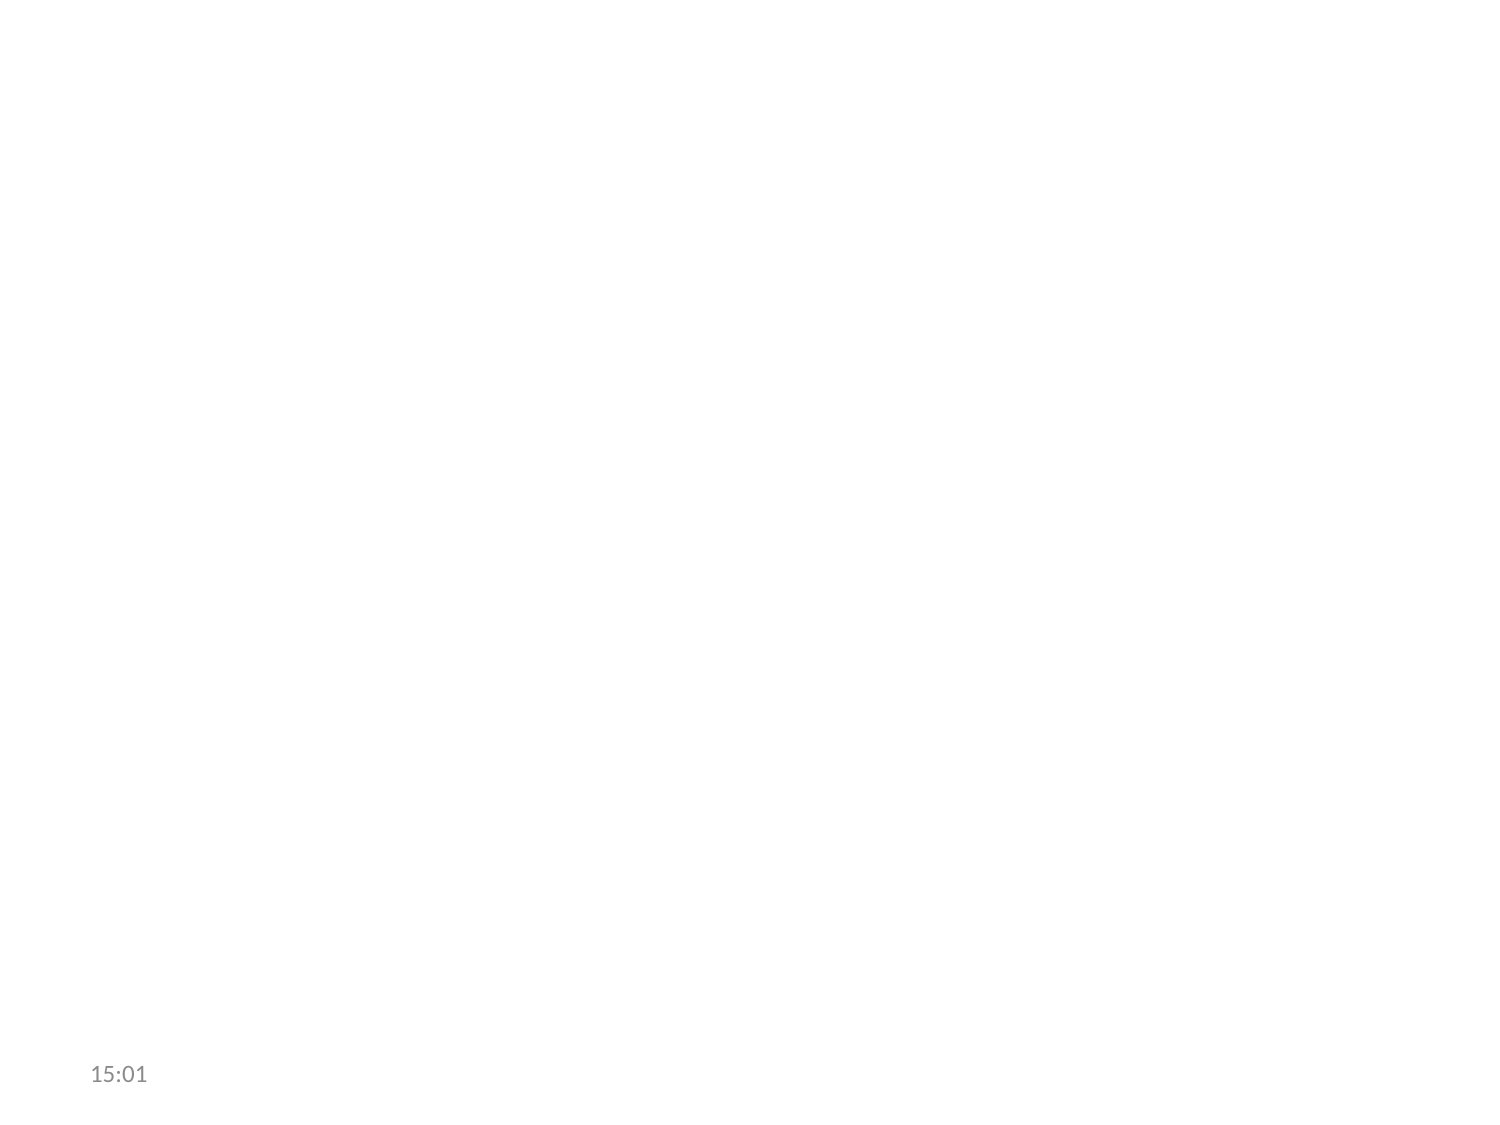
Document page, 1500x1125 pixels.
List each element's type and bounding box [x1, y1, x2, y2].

slide_number [75, 1042, 425, 1103]
